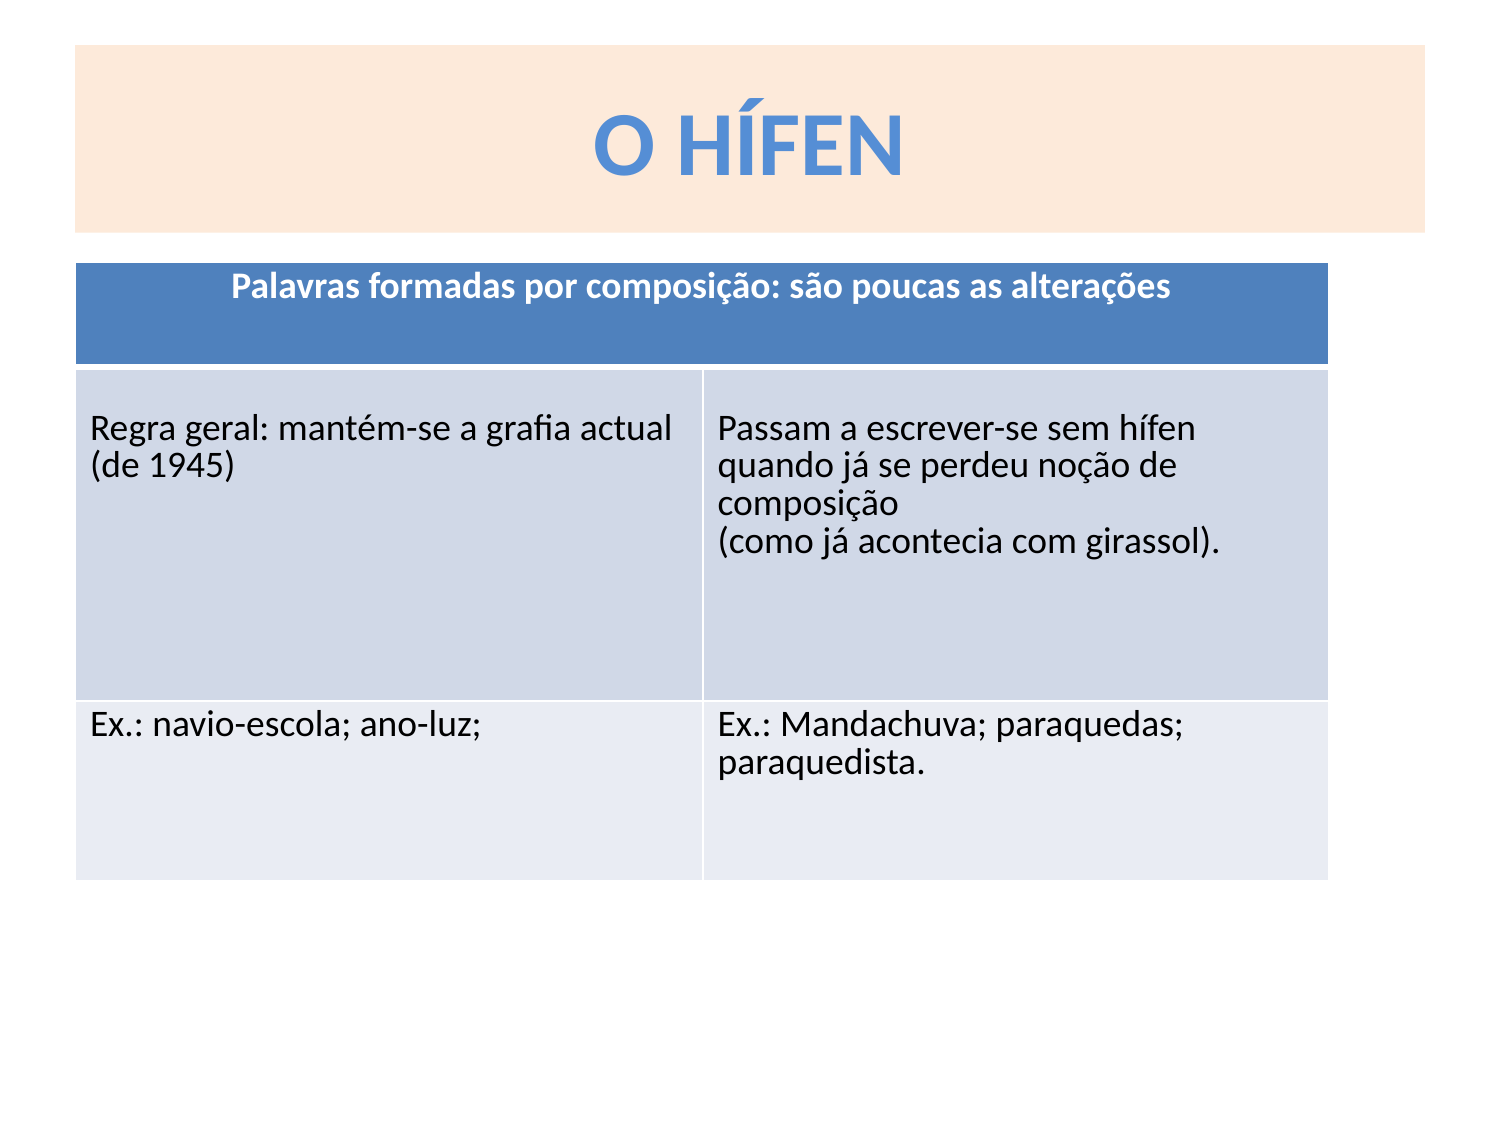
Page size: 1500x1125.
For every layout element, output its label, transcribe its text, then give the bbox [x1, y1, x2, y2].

table_header Palavras formadas por composição: são poucas as alterações [76, 263, 1328, 364]
table_cell Passam a escrever-se sem hífen quando já se perdeu noção de composição (como já acontecia com girassol). [704, 370, 1328, 700]
table_cell Ex.: Mandachuva; paraquedas; paraquedista. [704, 702, 1328, 880]
table_cell Regra geral: mantém-se a grafia actual (de 1945) [76, 370, 702, 700]
table_cell Ex.: navio-escola; ano-luz; [76, 702, 702, 880]
title O HÍFEN [75, 45, 1425, 233]
